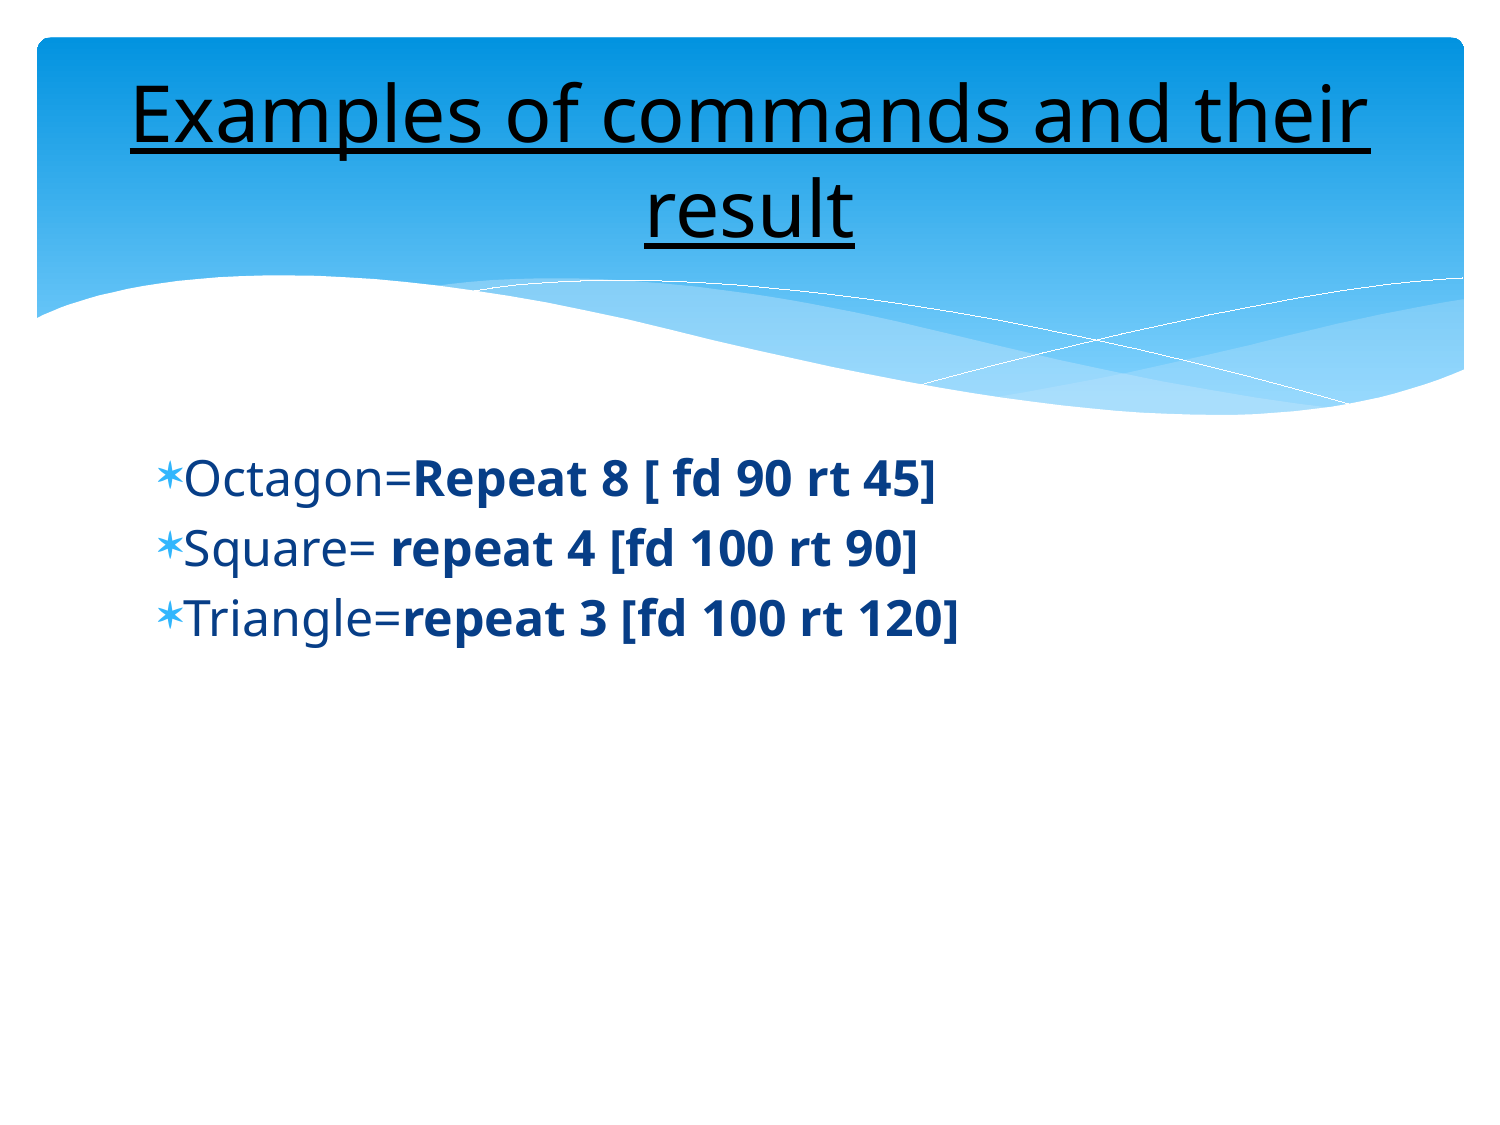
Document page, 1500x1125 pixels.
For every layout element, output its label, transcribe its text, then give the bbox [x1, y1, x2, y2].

list Octagon=Repeat 8 [ fd 90 rt 45] Square= repeat 4 [fd 100 rt 90] Triangle=repeat 3 [fd 100 rt 120] [143, 438, 1359, 1005]
title Examples of commands and their result [75, 55, 1425, 261]
